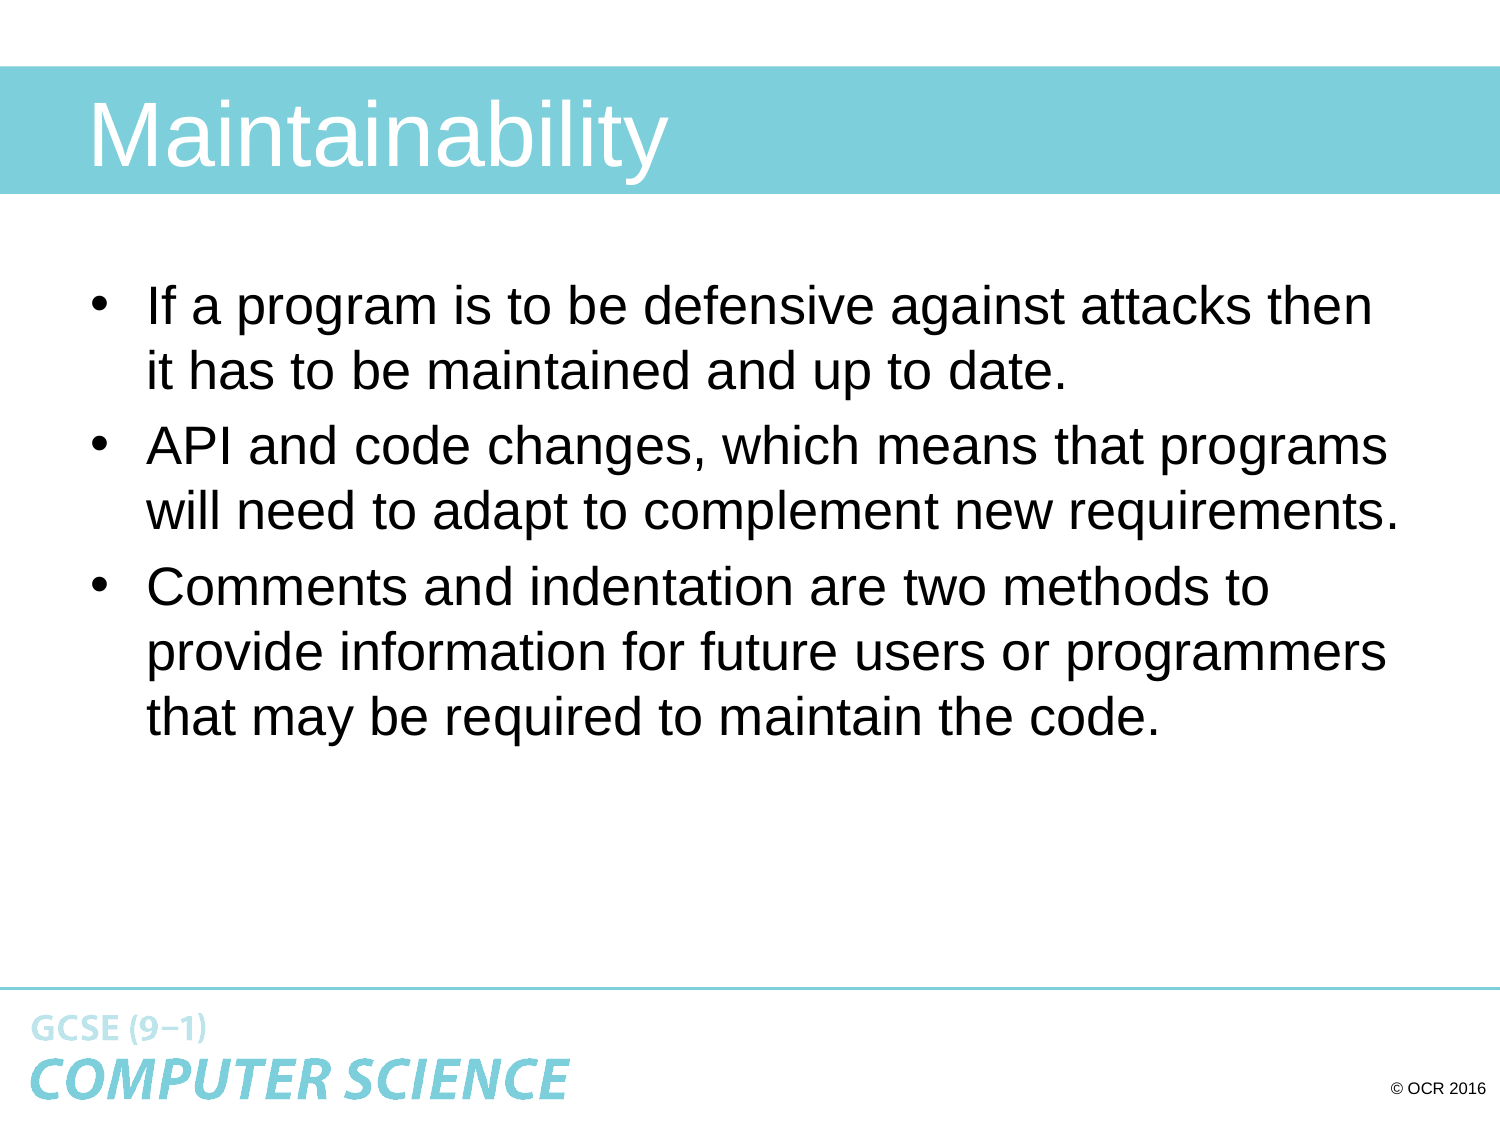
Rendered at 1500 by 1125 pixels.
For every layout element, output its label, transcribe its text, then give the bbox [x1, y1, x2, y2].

title Maintainability [0, 66, 1500, 194]
list If a program is to be defensive against attacks then it has to be maintained and up to date. API and code changes, which means that programs will need to adapt to complement new requirements. Comments and indentation are two methods to provide information for future users or programmers that may be required to maintain the code. [75, 262, 1425, 965]
picture [0, 987, 1500, 1124]
